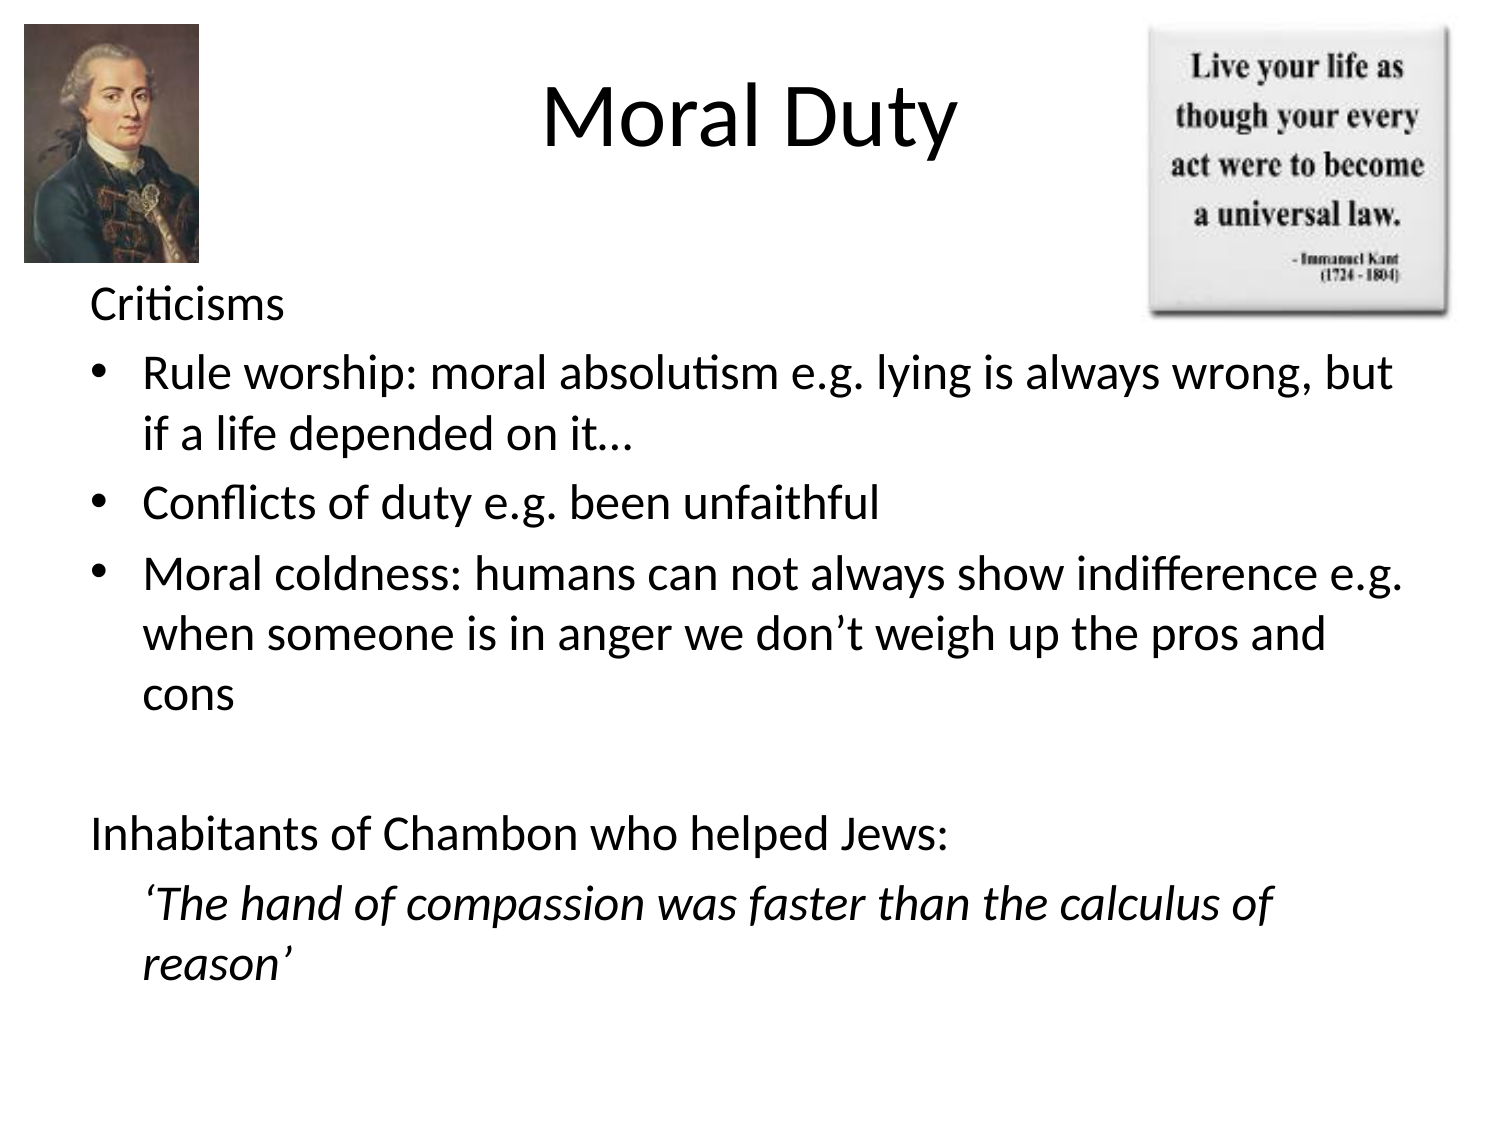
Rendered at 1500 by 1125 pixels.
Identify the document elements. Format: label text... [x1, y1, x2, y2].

picture [1124, 0, 1476, 339]
title Moral Duty [202, 45, 1119, 175]
picture [24, 24, 199, 263]
list Criticisms Rule worship: moral absolutism e.g. lying is always wrong, but if a life depended on it… Conflicts of duty e.g. been unfaithful Moral coldness: humans can not always show indifference e.g. when someone is in anger we don’t weigh up the pros and cons Inhabitants of Chambon who helped Jews: ‘The hand of compassion was faster than the calculus of reason’ [75, 262, 1425, 1005]
